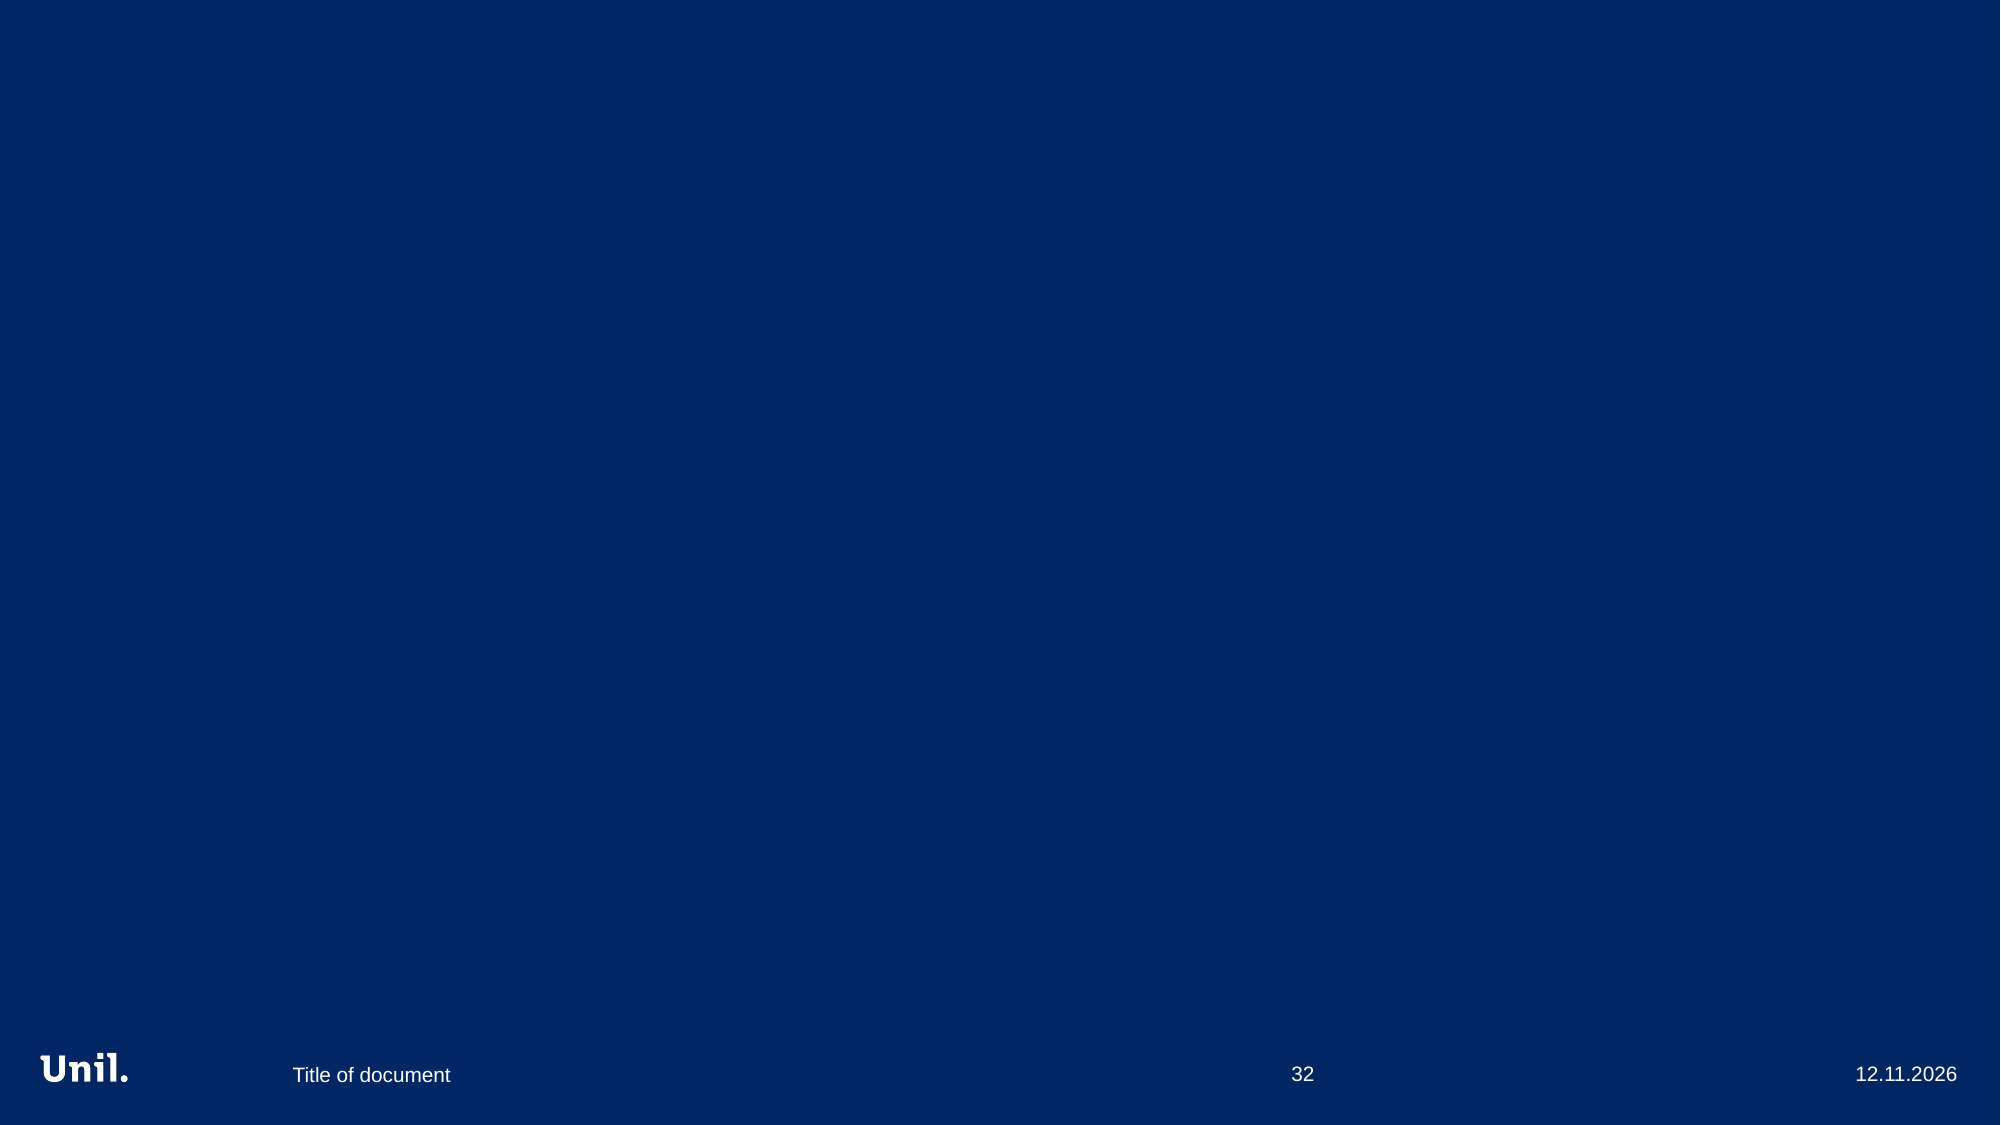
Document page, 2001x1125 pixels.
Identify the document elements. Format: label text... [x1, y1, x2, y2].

footer Title of document [292, 1011, 1048, 1087]
picture [27, 1042, 141, 1095]
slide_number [1789, 1026, 1958, 1086]
slide_number 32 [1250, 1037, 1355, 1086]
